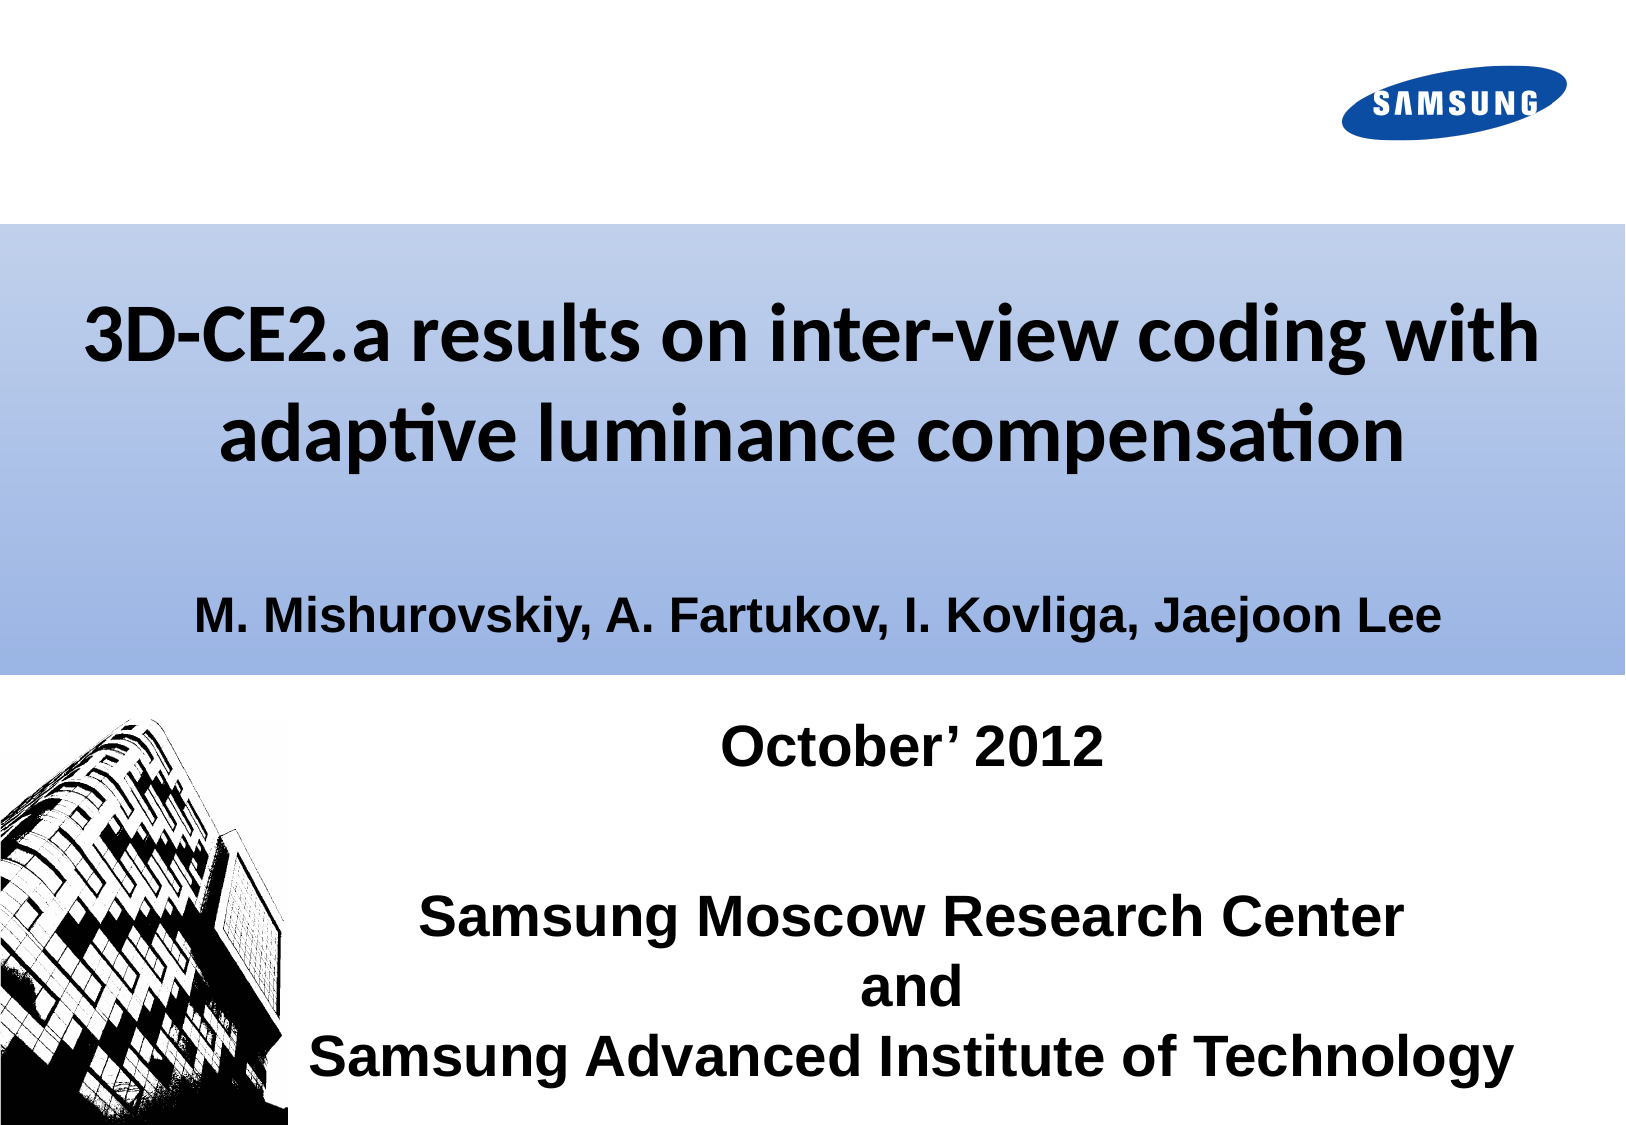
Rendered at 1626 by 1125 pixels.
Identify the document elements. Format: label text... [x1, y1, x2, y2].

picture [1337, 62, 1572, 145]
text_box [0, 712, 288, 1125]
text_box [0, 223, 1625, 270]
text_box 3D-CE2.a results on inter-view coding with adaptive luminance compensation [0, 270, 1625, 486]
text_box October’ 2012 Samsung Moscow Research Center and Samsung Advanced Institute of Technology [262, 701, 1563, 1096]
text_box M. Mishurovskiy, A. Fartukov, I. Kovliga, Jaejoon Lee [24, 574, 1613, 650]
text_box [0, 486, 1625, 677]
